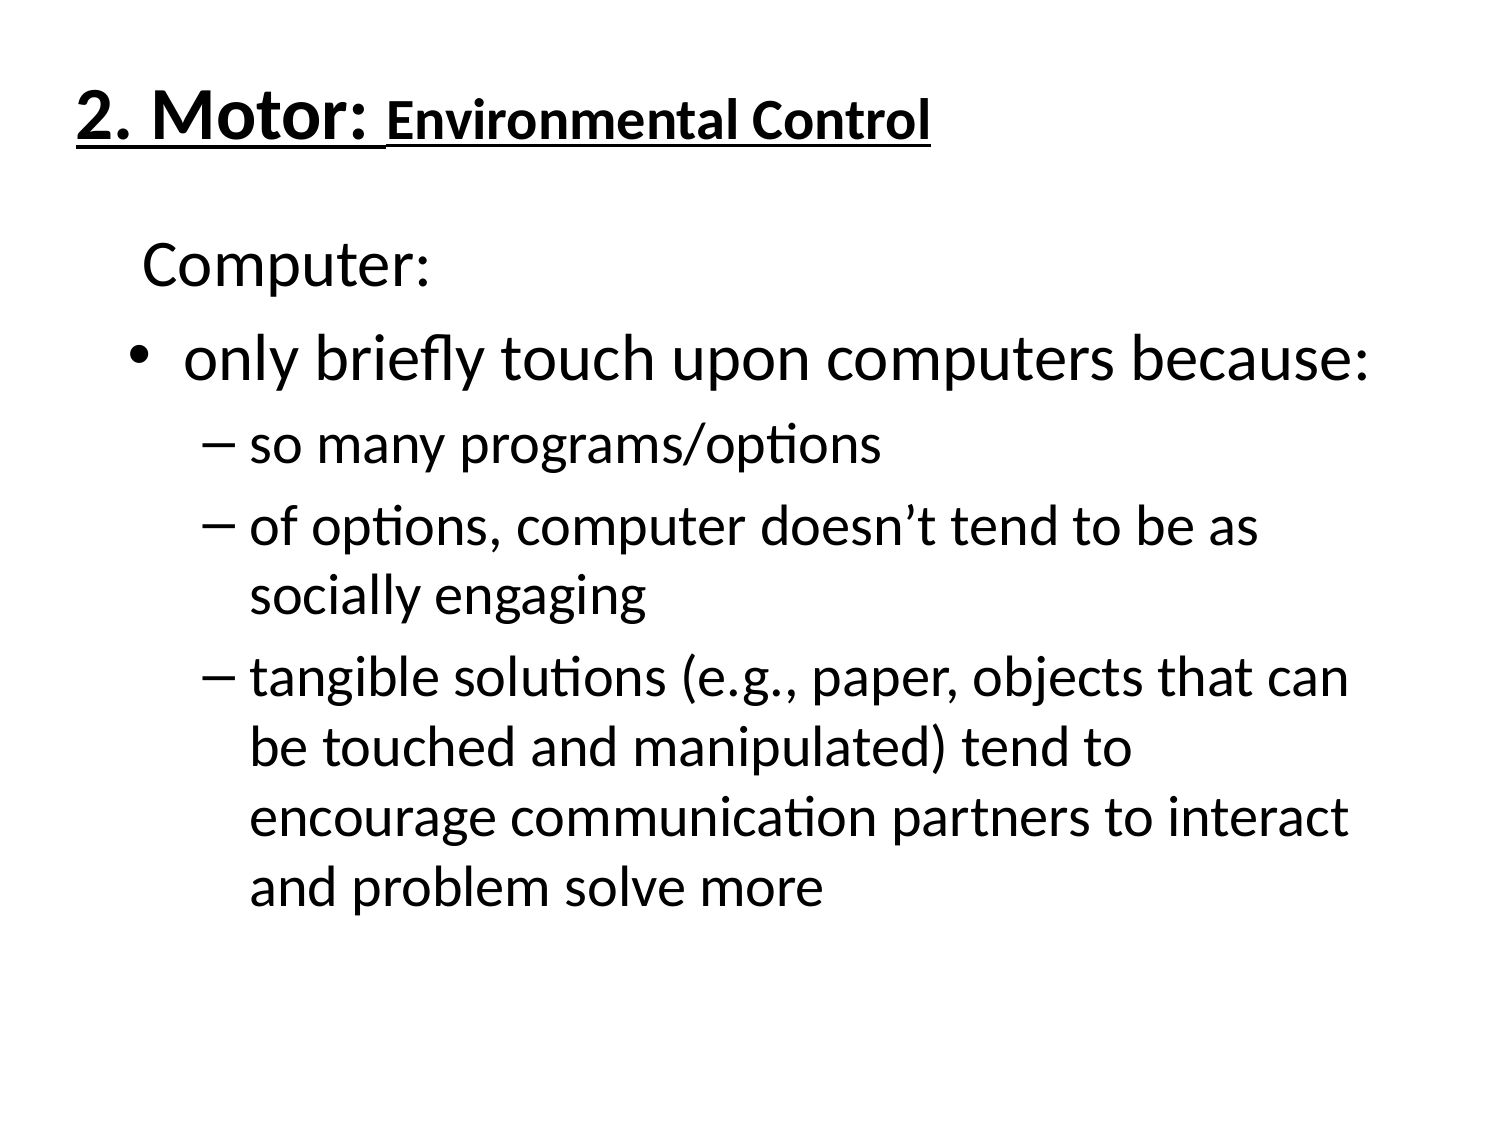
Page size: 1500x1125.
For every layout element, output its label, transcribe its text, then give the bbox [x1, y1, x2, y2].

list Computer: only briefly touch upon computers because: so many programs/options of options, computer doesn’t tend to be as socially engaging tangible solutions (e.g., paper, objects that can be touched and manipulated) tend to encourage communication partners to interact and problem solve more [112, 212, 1388, 1000]
title 2. Motor: Environmental Control [60, 16, 1336, 204]
